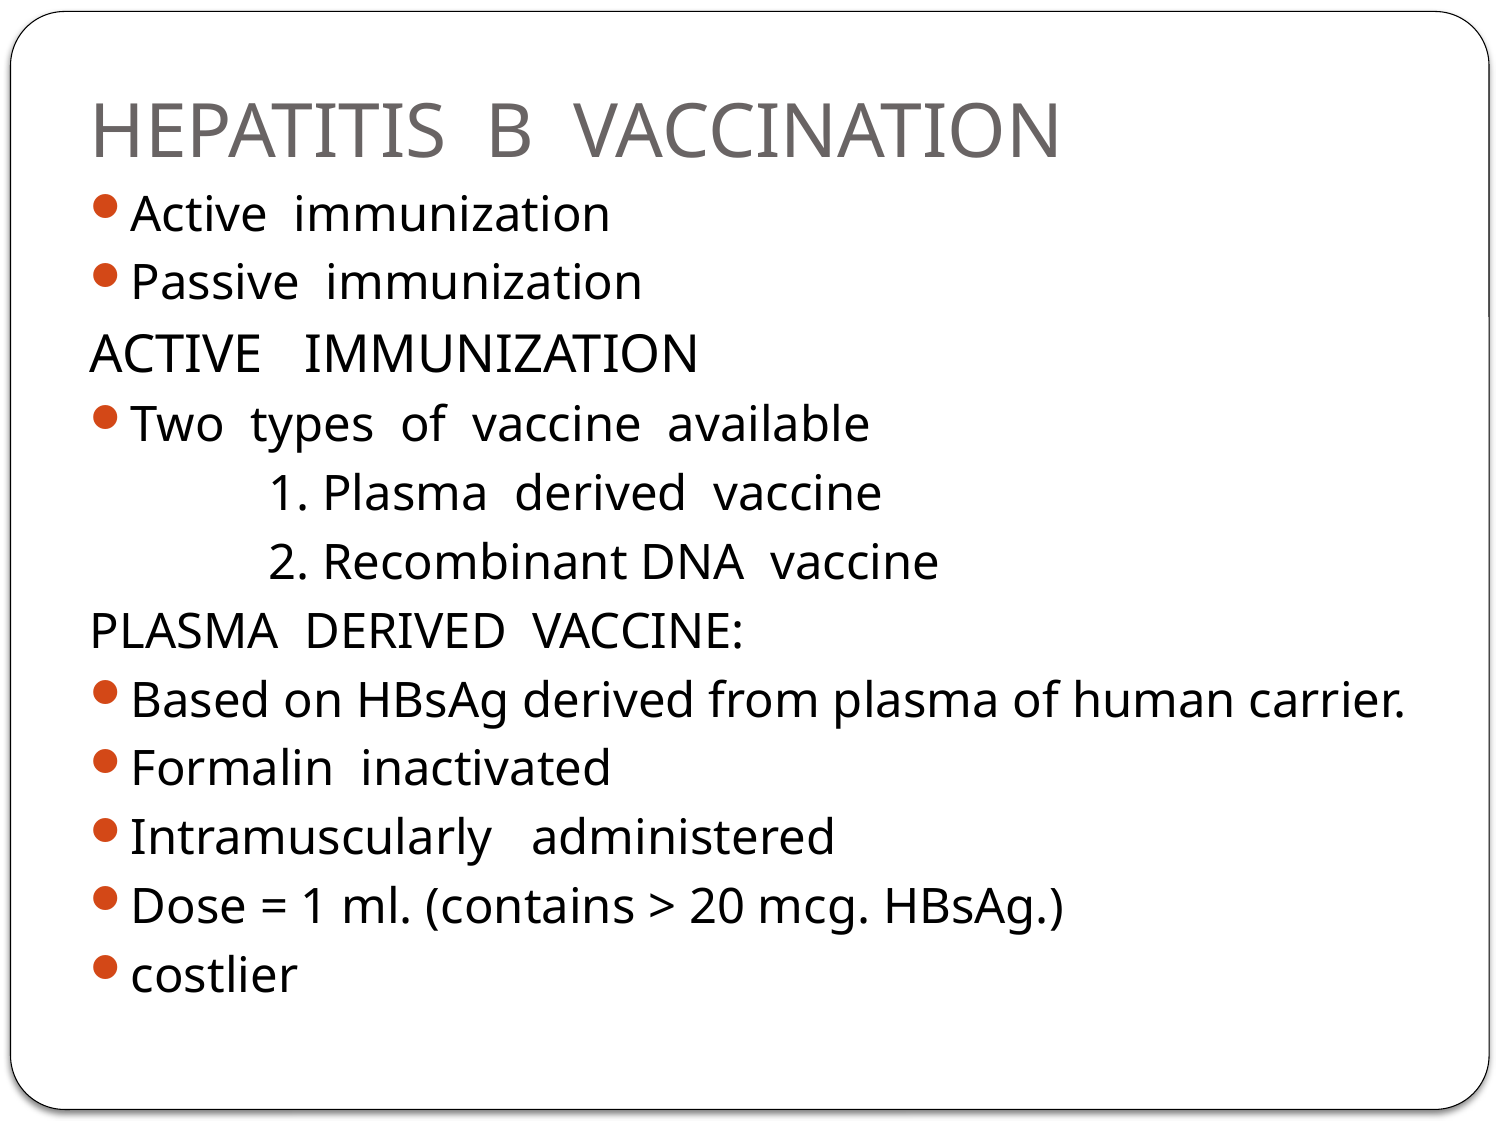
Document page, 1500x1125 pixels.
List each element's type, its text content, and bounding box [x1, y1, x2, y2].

title HEPATITIS B VACCINATION [75, 50, 1425, 174]
list Active immunization Passive immunization ACTIVE IMMUNIZATION Two types of vaccine available 1. Plasma derived vaccine 2. Recombinant DNA vaccine PLASMA DERIVED VACCINE: Based on HBsAg derived from plasma of human carrier. Formalin inactivated Intramuscularly administered Dose = 1 ml. (contains > 20 mcg. HBsAg.) costlier [75, 174, 1425, 1075]
